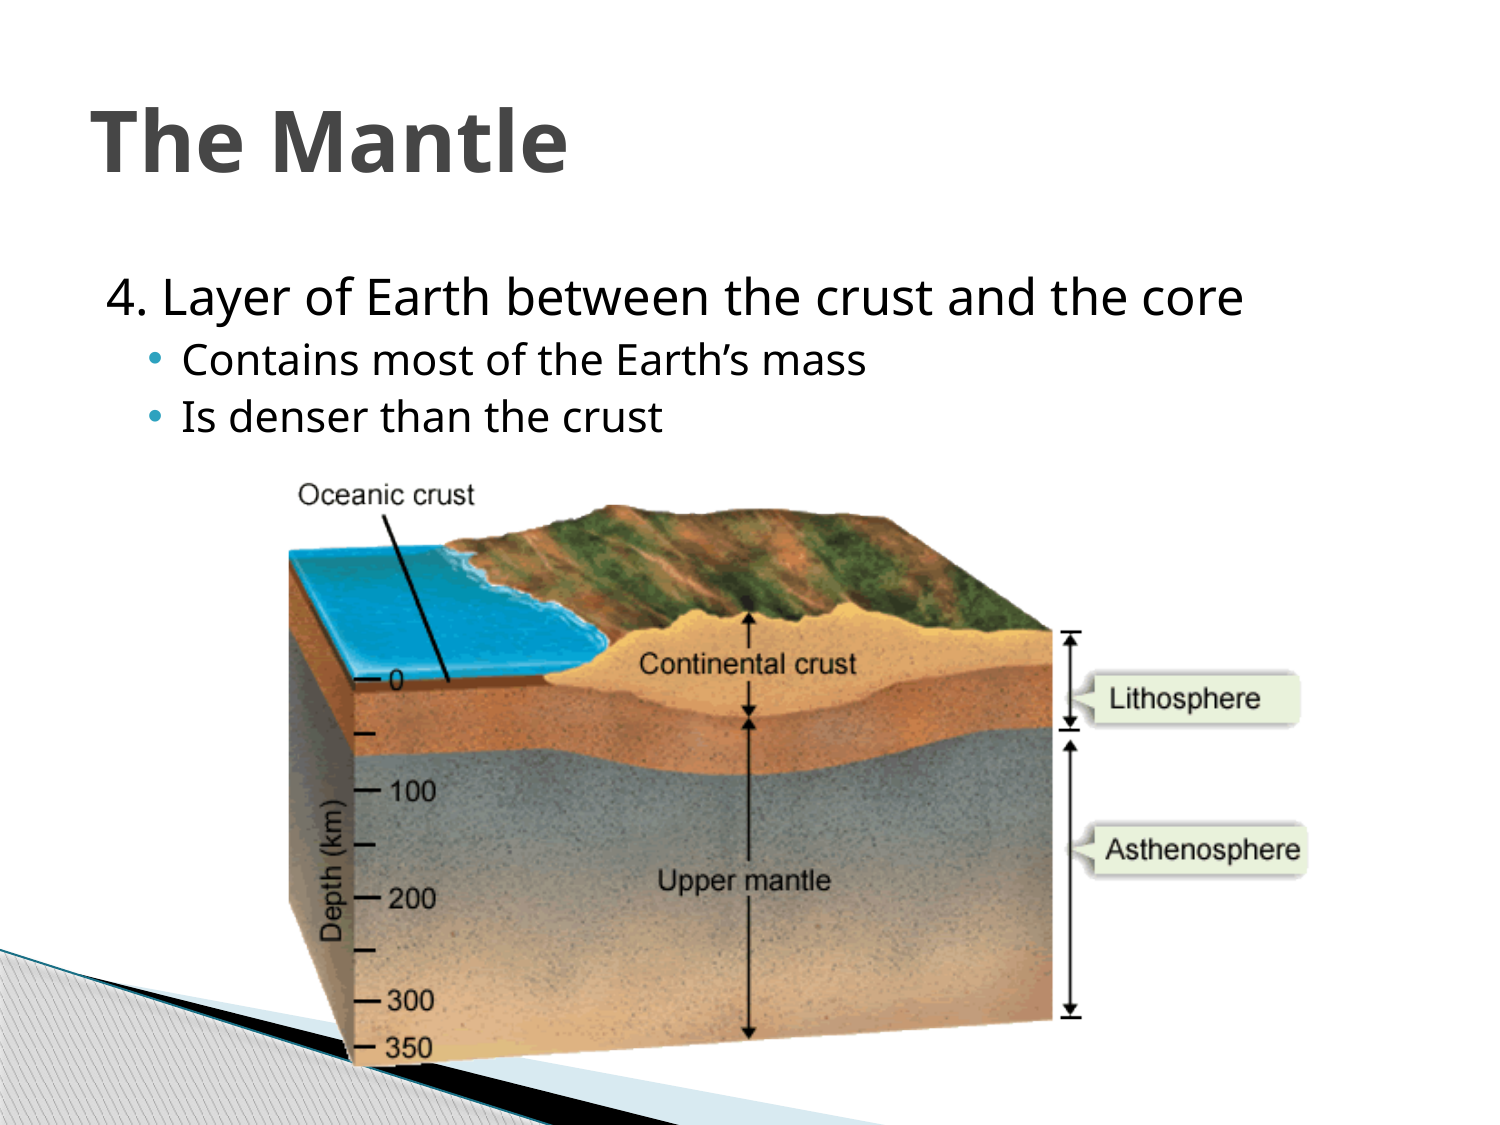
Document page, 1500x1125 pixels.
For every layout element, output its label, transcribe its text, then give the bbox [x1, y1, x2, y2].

title The Mantle [75, 45, 1425, 233]
picture [287, 474, 1313, 1069]
list 4. Layer of Earth between the crust and the core Contains most of the Earth’s mass Is denser than the crust [75, 257, 1500, 450]
